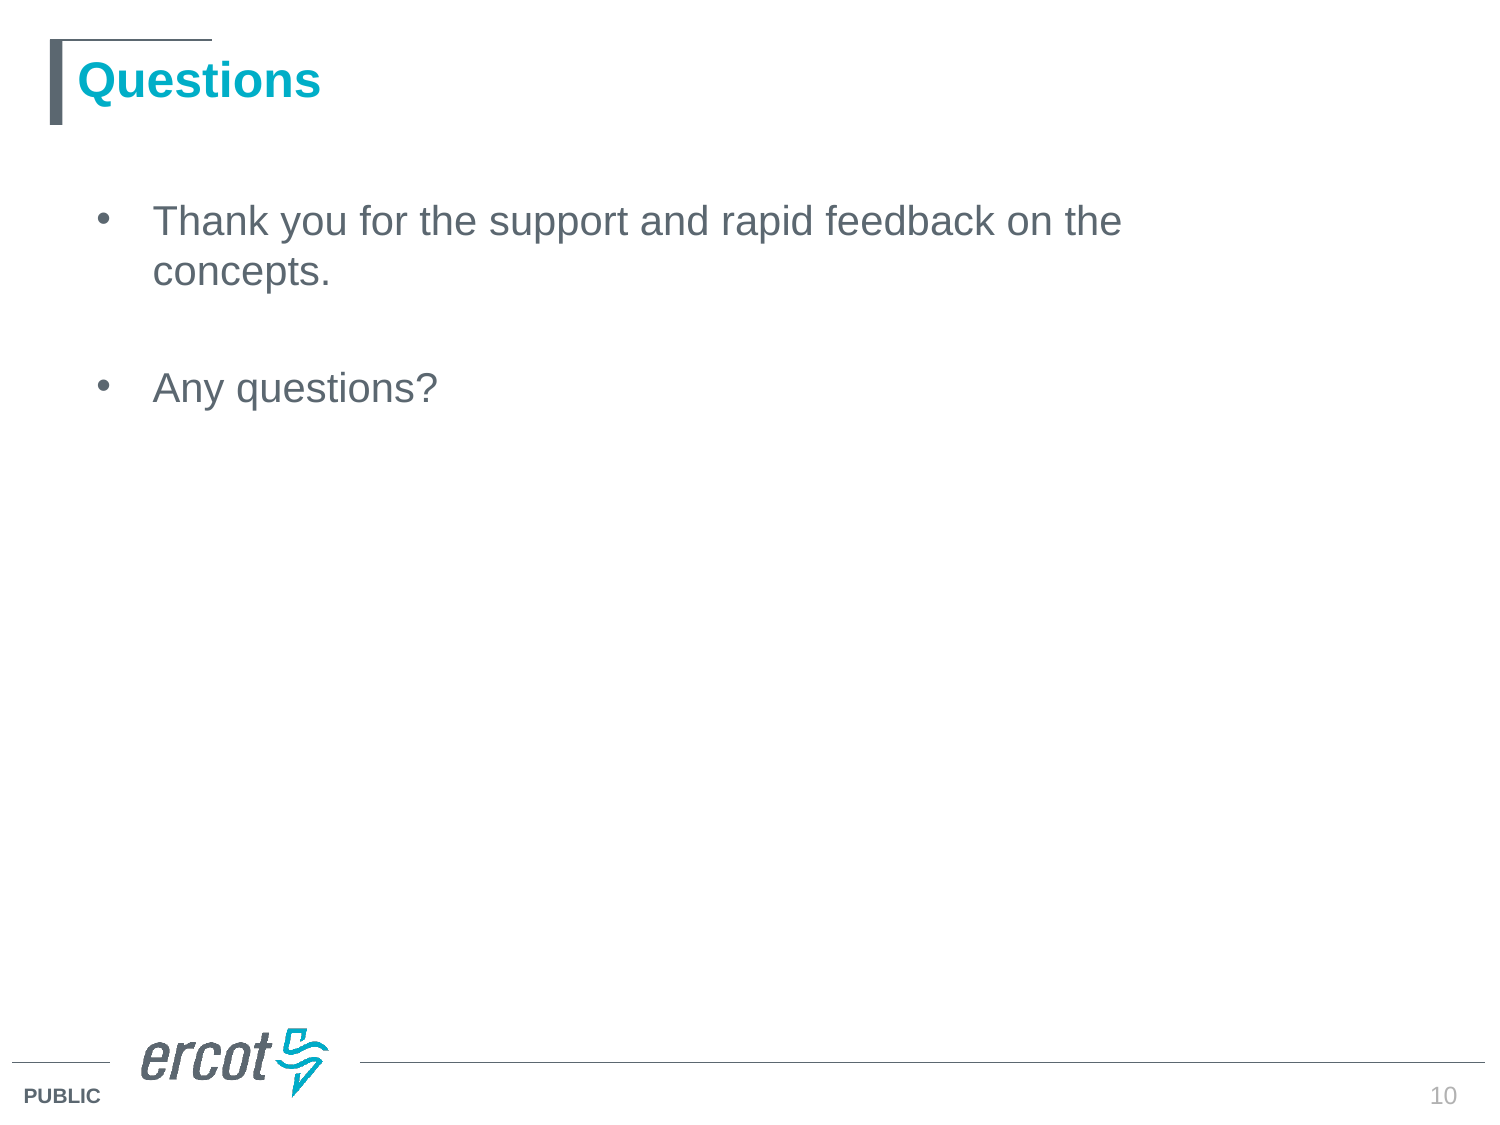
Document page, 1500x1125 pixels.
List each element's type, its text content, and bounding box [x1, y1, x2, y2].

list Thank you for the support and rapid feedback on the concepts. Any questions? [81, 186, 1325, 1015]
slide_number 10 [1400, 1076, 1488, 1113]
picture [137, 1024, 332, 1100]
title Questions [62, 39, 1450, 125]
